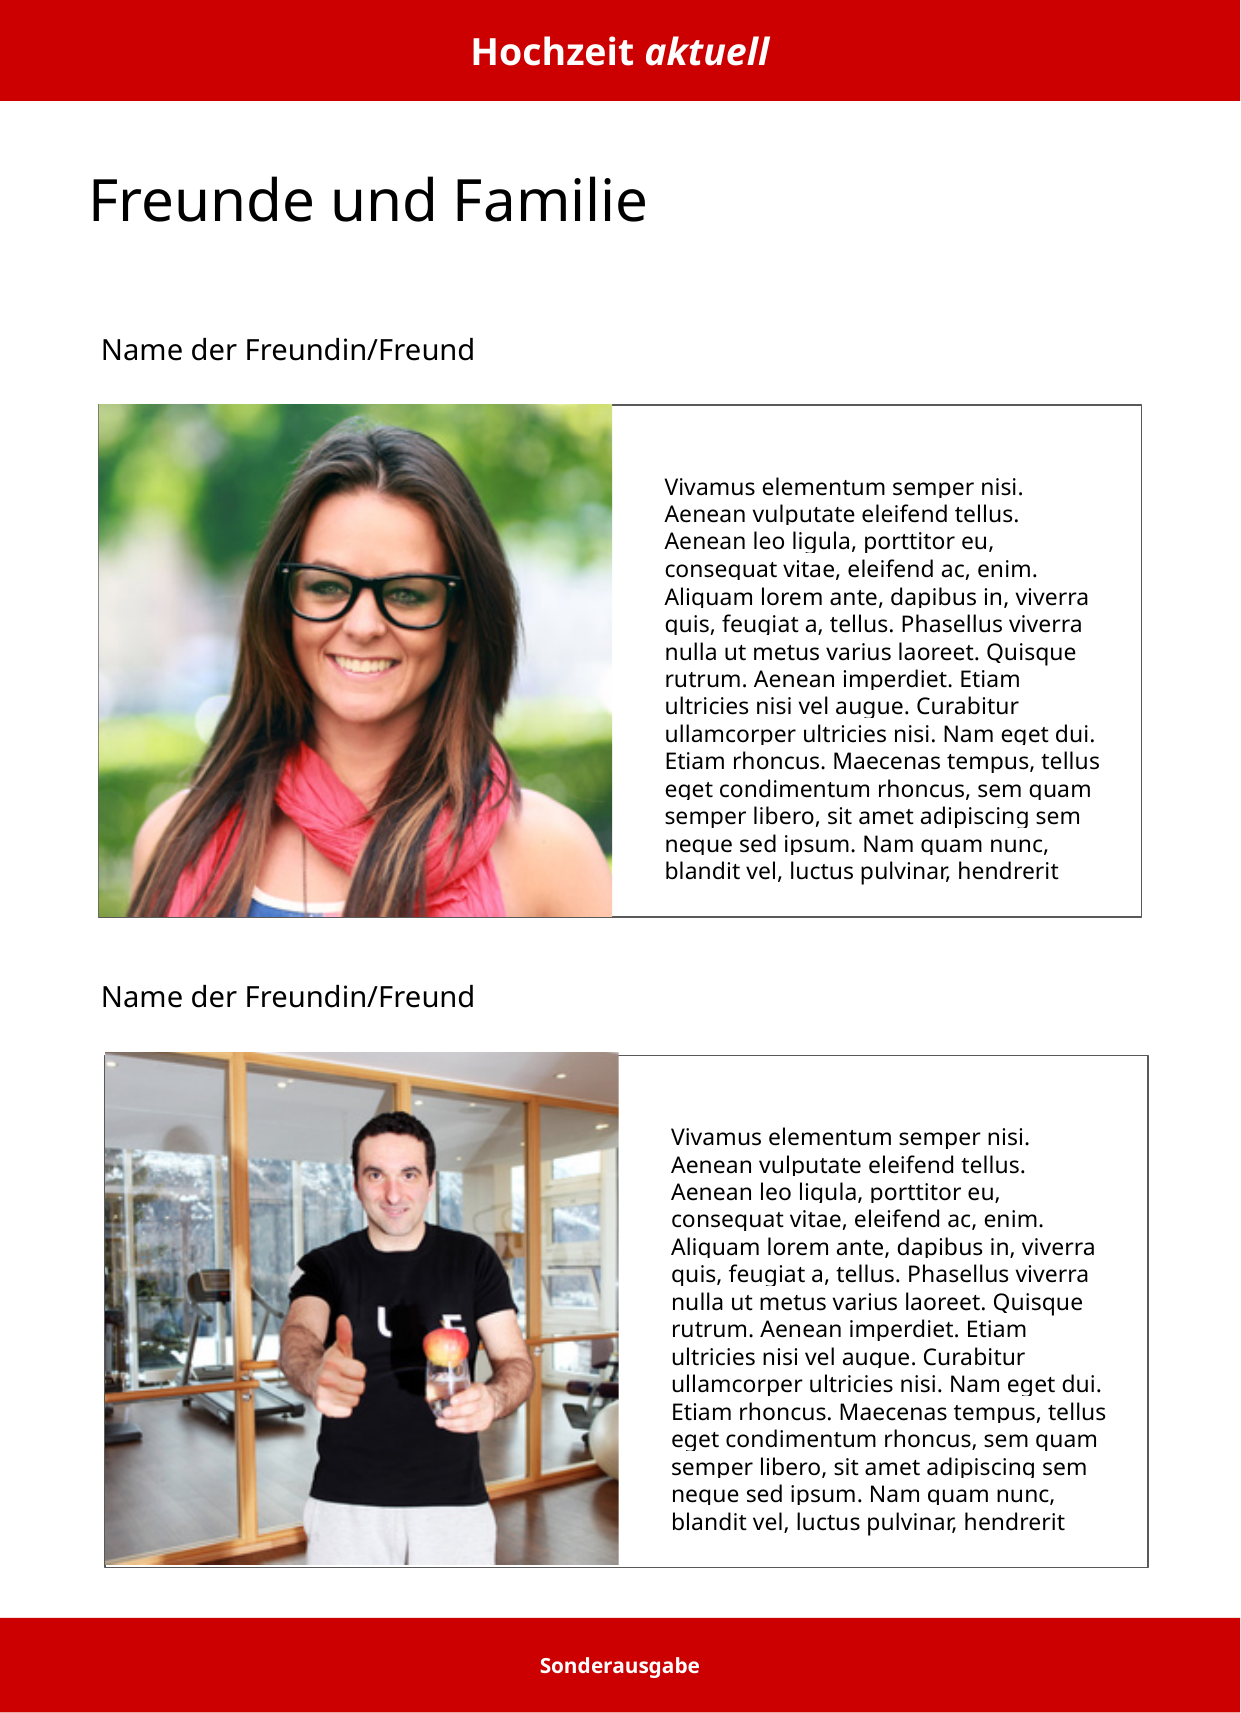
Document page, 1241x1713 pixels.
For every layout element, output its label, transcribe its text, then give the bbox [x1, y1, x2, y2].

text_box Vivamus elementum semper nisi. Aenean vulputate eleifend tellus. Aenean leo ligula, porttitor eu, consequat vitae, eleifend ac, enim. Aliquam lorem ante, dapibus in, viverra quis, feugiat a, tellus. Phasellus viverra nulla ut metus varius laoreet. Quisque rutrum. Aenean imperdiet. Etiam ultricies nisi vel augue. Curabitur ullamcorper ultricies nisi. Nam eget dui. Etiam rhoncus. Maecenas tempus, tellus eget condimentum rhoncus, sem quam semper libero, sit amet adipiscing sem neque sed ipsum. Nam quam nunc, blandit vel, luctus pulvinar, hendrerit [649, 429, 1123, 888]
text_box Hochzeit aktuell [0, 0, 1241, 101]
text_box [622, 1055, 1148, 1568]
picture [104, 1052, 619, 1566]
text_box Vivamus elementum semper nisi. Aenean vulputate eleifend tellus. Aenean leo ligula, porttitor eu, consequat vitae, eleifend ac, enim. Aliquam lorem ante, dapibus in, viverra quis, feugiat a, tellus. Phasellus viverra nulla ut metus varius laoreet. Quisque rutrum. Aenean imperdiet. Etiam ultricies nisi vel augue. Curabitur ullamcorper ultricies nisi. Nam eget dui. Etiam rhoncus. Maecenas tempus, tellus eget condimentum rhoncus, sem quam semper libero, sit amet adipiscing sem neque sed ipsum. Nam quam nunc, blandit vel, luctus pulvinar, hendrerit [656, 1080, 1130, 1538]
text_box Sonderausgabe [0, 1617, 1241, 1713]
title Freunde und Familie [73, 148, 1180, 339]
picture [98, 404, 613, 918]
text_box Name der Freundin/Freund [85, 315, 1129, 393]
text_box Name der Freundin/Freund [85, 963, 1129, 1040]
text_box [613, 404, 1142, 917]
